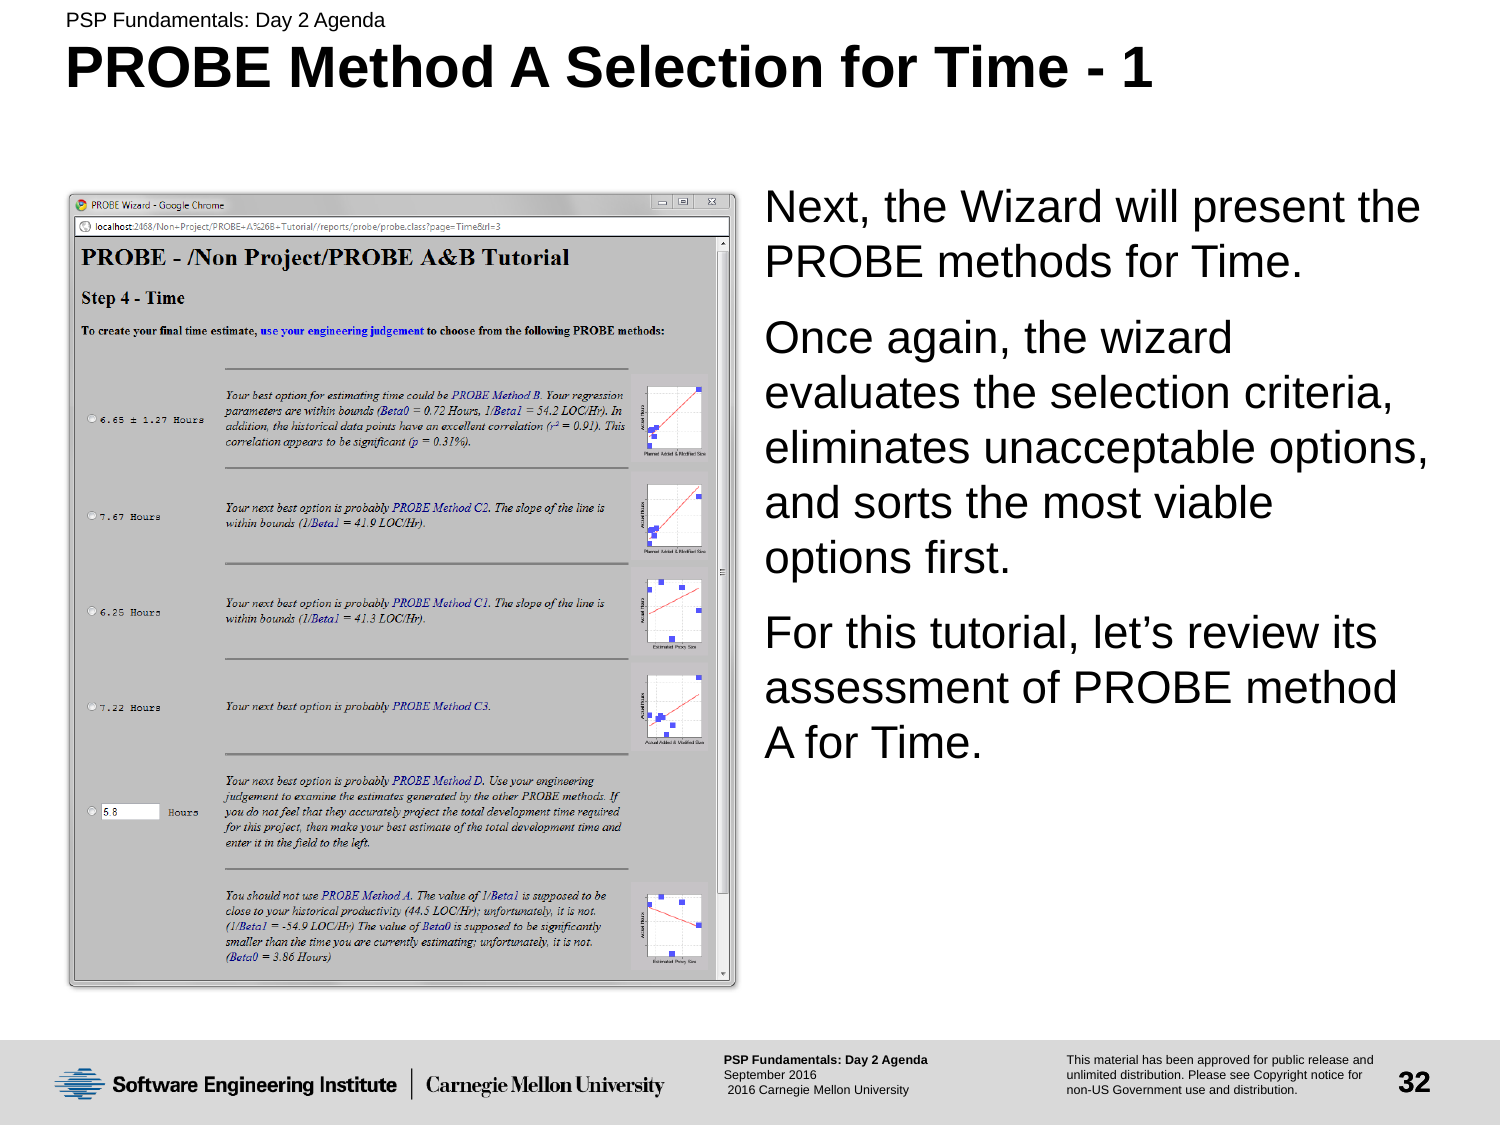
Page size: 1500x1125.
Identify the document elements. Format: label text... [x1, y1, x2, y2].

title PROBE Method A Selection for Time - 1 [65, 37, 1430, 148]
picture [46, 1061, 673, 1104]
picture [63, 188, 742, 993]
list Next, the Wizard will present the PROBE methods for Time. Once again, the wizard evaluates the selection criteria, eliminates unacceptable options, and sorts the most viable options first. For this tutorial, let’s review its assessment of PROBE method A for Time. [764, 176, 1432, 891]
